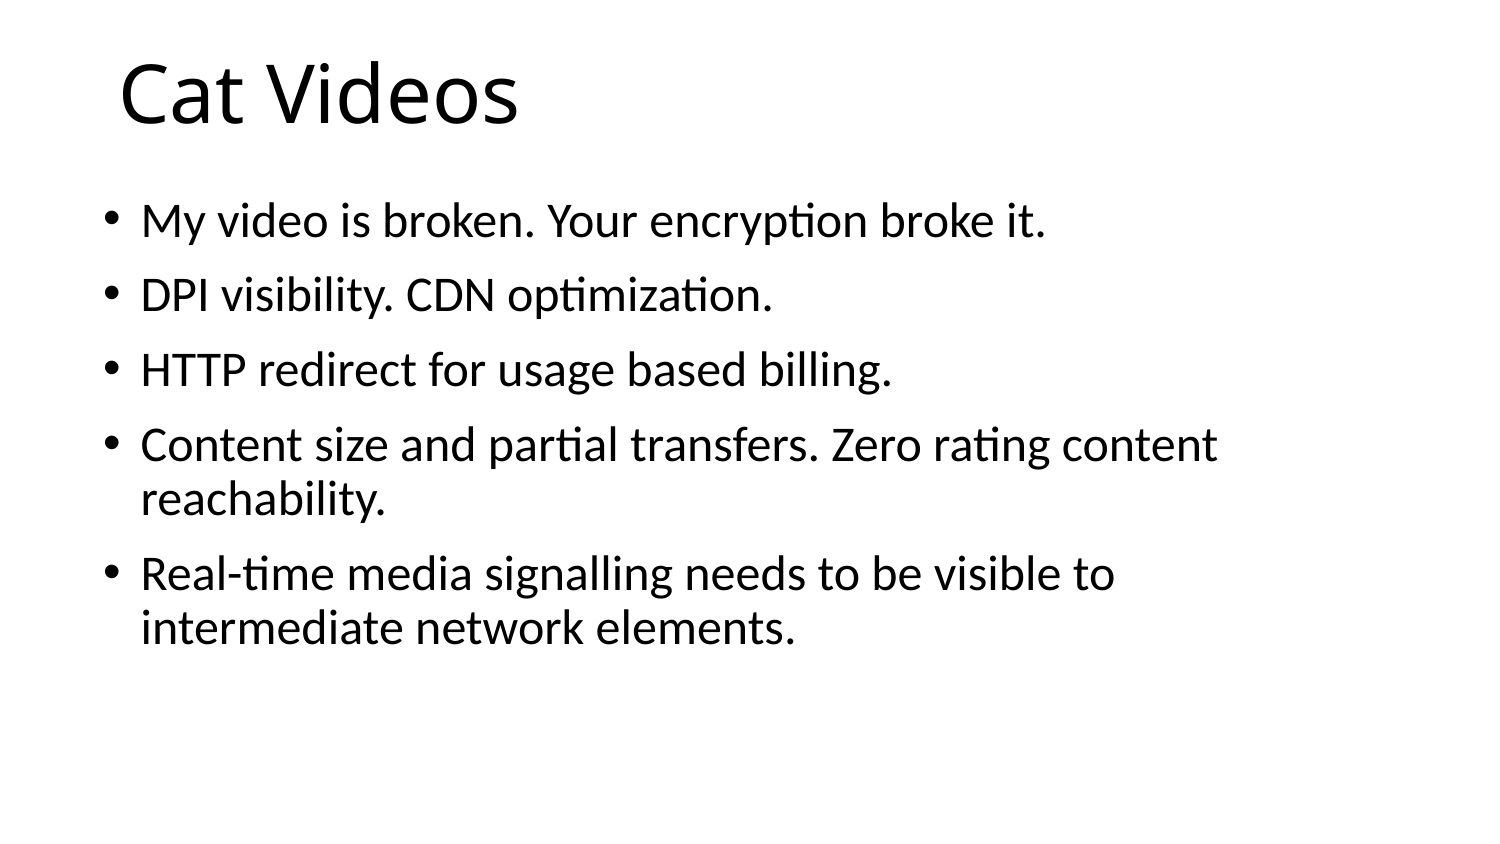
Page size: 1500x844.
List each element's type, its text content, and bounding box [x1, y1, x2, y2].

text_box My video is broken. Your encryption broke it. DPI visibility. CDN optimization. HTTP redirect for usage based billing. Content size and partial transfers. Zero rating content reachability. Real-time media signalling needs to be visible to intermediate network elements. [88, 186, 1400, 763]
title Cat Videos [103, 44, 1397, 149]
